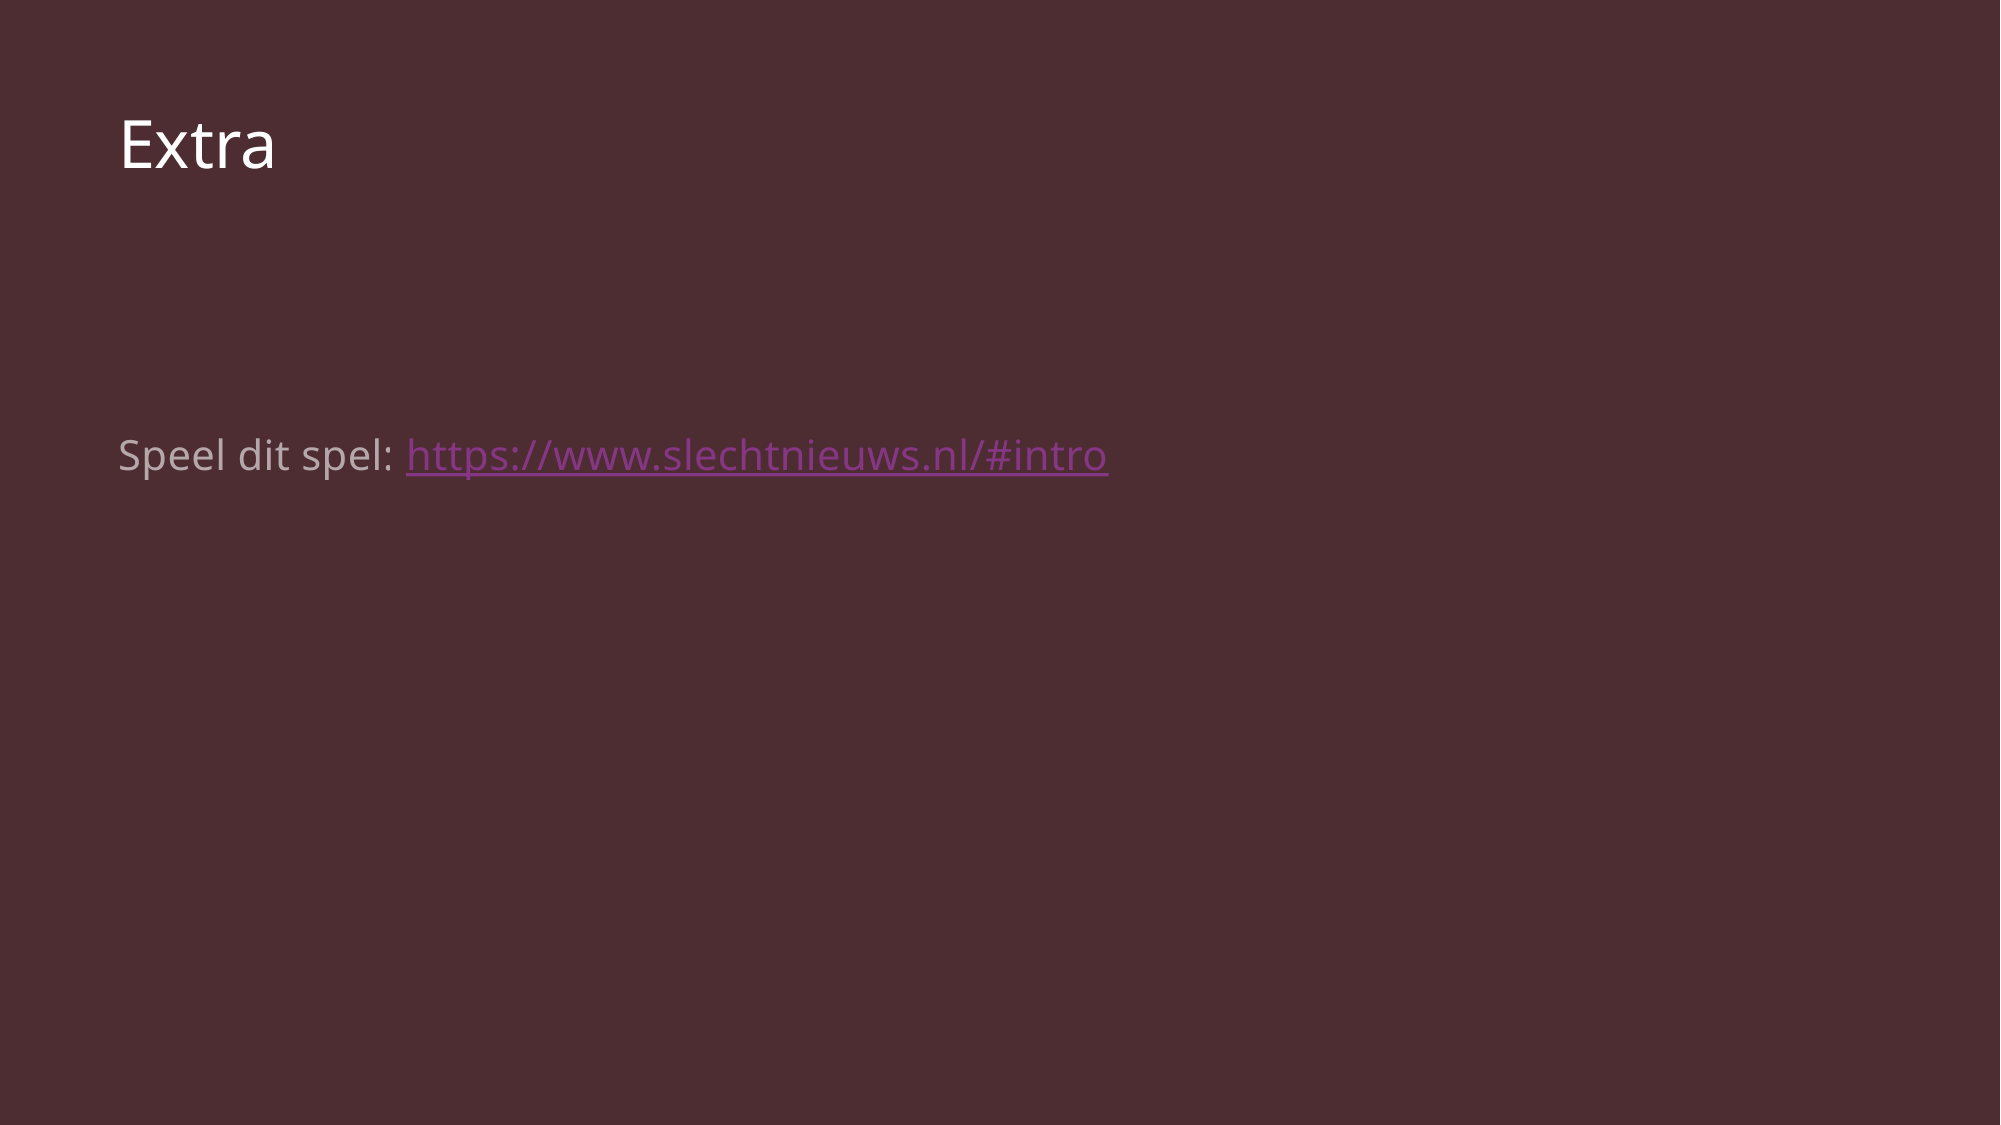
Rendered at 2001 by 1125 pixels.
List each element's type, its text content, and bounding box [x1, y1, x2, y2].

title Extra [118, 101, 1878, 344]
list Speel dit spel: https://www.slechtnieuws.nl/#intro [118, 416, 1878, 947]
